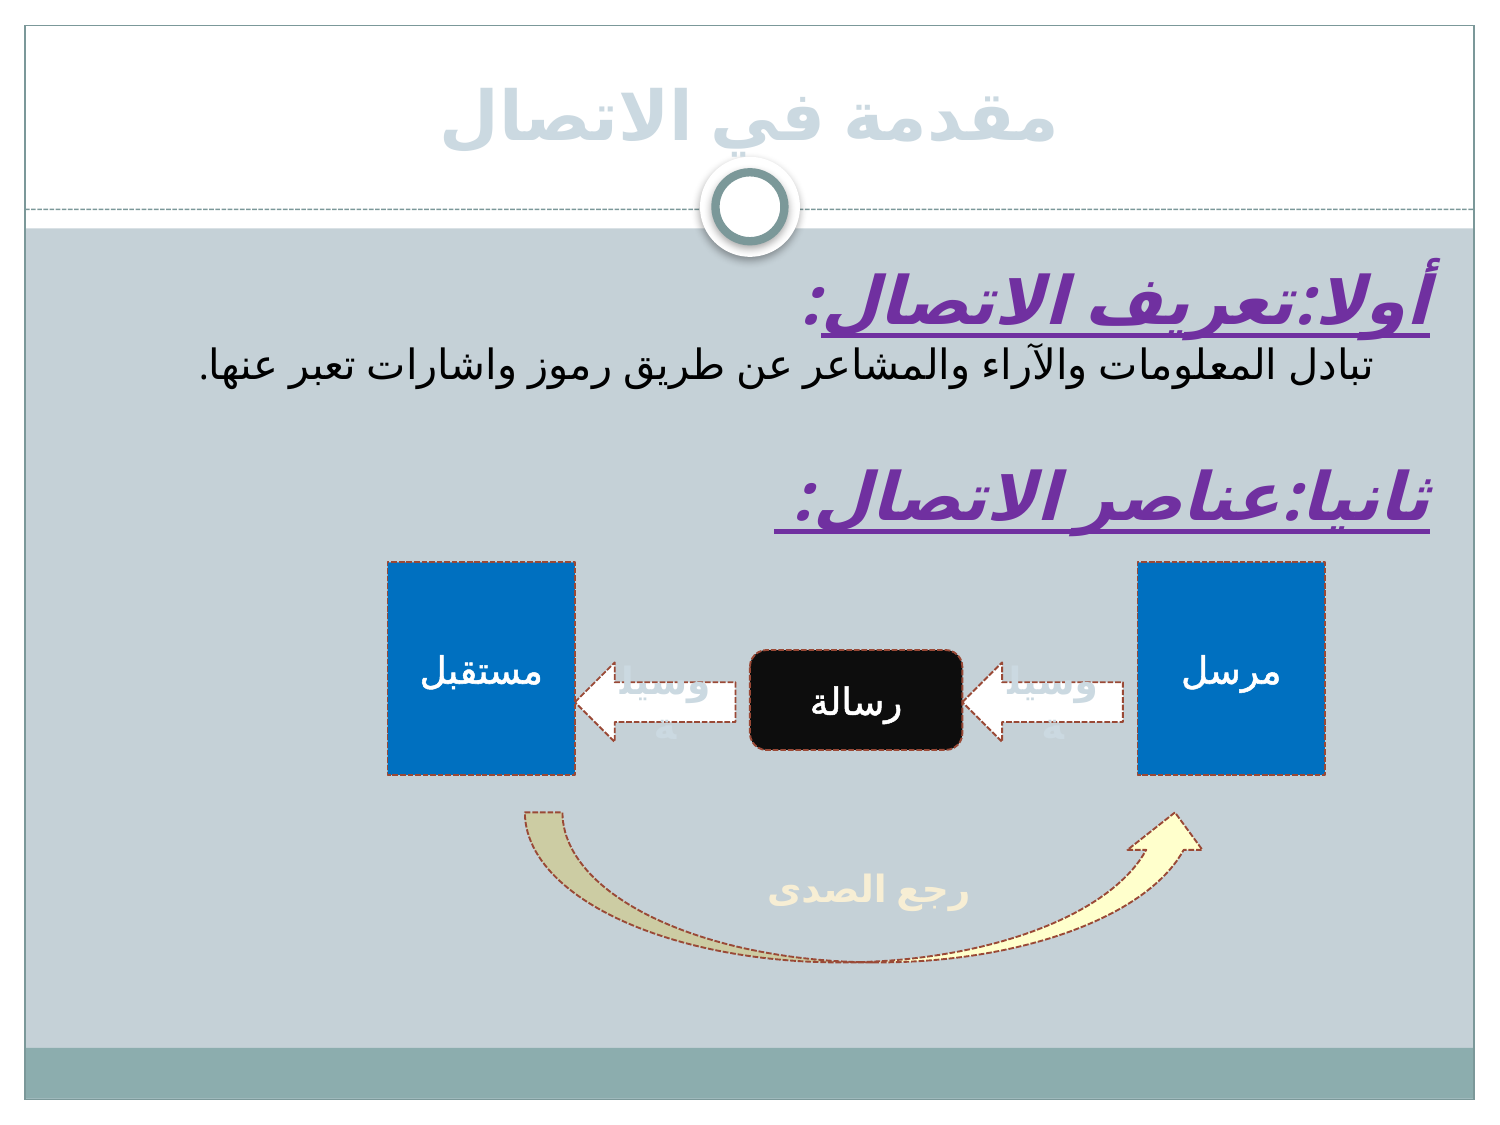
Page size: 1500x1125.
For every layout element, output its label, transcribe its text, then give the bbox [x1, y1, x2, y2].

text_box وسيلة [575, 661, 737, 743]
title مقدمة في الاتصال [49, 37, 1450, 162]
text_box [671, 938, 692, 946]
text_box مرسل [1137, 561, 1326, 776]
list أولا:تعريف الاتصال: تبادل المعلومات والآراء والمشاعر عن طريق رموز واشارات تعبر عنها. ثانيا:عناصر الاتصال: [49, 250, 1445, 1001]
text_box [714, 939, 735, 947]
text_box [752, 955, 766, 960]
text_box مستقبل [387, 561, 576, 776]
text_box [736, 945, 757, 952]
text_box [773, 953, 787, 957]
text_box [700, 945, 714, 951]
text_box رسالة [748, 649, 964, 751]
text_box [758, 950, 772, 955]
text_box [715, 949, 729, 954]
text_box رجع الصدى [526, 829, 670, 940]
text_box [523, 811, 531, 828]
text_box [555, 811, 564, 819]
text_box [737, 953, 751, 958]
text_box رجع الصدى [563, 827, 713, 942]
text_box وسيلة [961, 661, 1124, 743]
text_box رجع الصدى [797, 811, 1203, 964]
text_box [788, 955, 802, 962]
